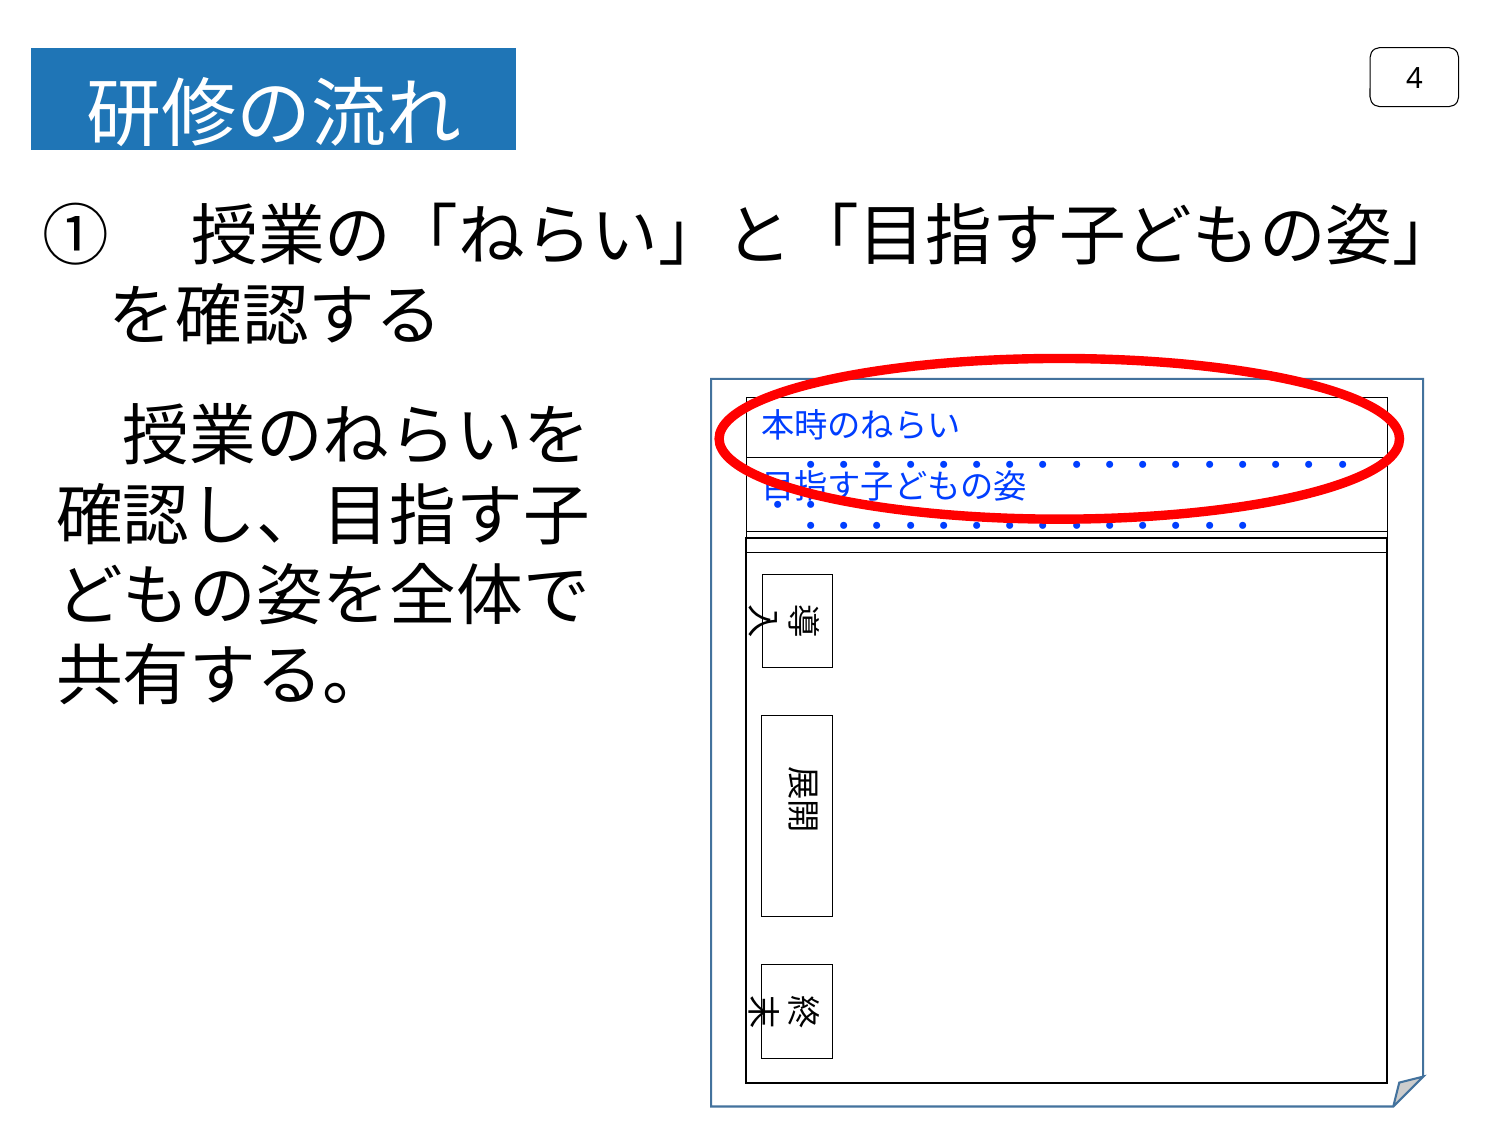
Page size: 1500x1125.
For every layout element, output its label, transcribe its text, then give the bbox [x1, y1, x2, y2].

text_box ① 授業の「ねらい」と「目指す子どもの姿」 を確認する [27, 185, 1485, 360]
text_box 授業のねらいを 確認し、目指す子どもの姿を全体で共有する。 [41, 385, 655, 720]
text_box [831, 357, 1287, 378]
text_box 4 [1368, 46, 1460, 108]
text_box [711, 378, 1424, 1107]
text_box 研修の流れ [31, 48, 516, 150]
